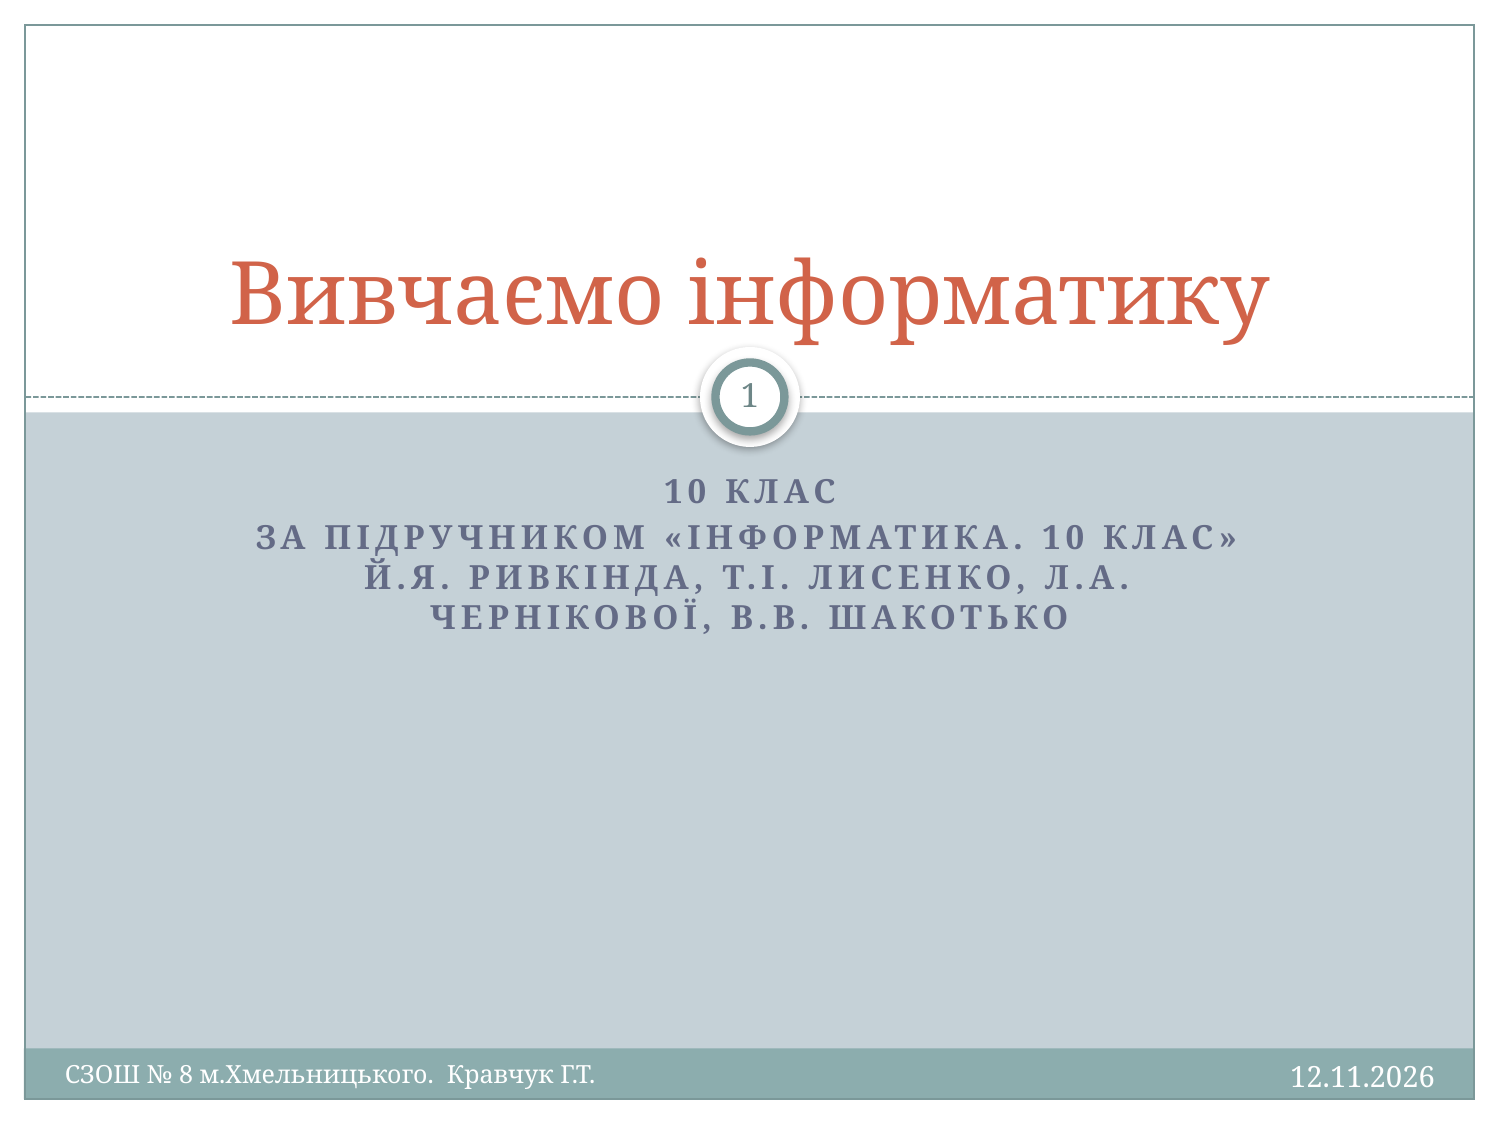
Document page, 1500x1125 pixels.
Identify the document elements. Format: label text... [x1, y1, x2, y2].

title Вивчаємо інформатику [112, 62, 1388, 350]
footer СЗОШ № 8 м.Хмельницького. Кравчук Г.Т. [50, 1051, 638, 1112]
subtitle 10 клас За підручником «Інформатика. 10 клас» Й.Я. Ривкінда, Т.І. Лисенко, Л.А. Чернікової, В.В. Шакотько [225, 462, 1275, 750]
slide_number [950, 1050, 1450, 1111]
slide_number 1 [712, 360, 788, 434]
